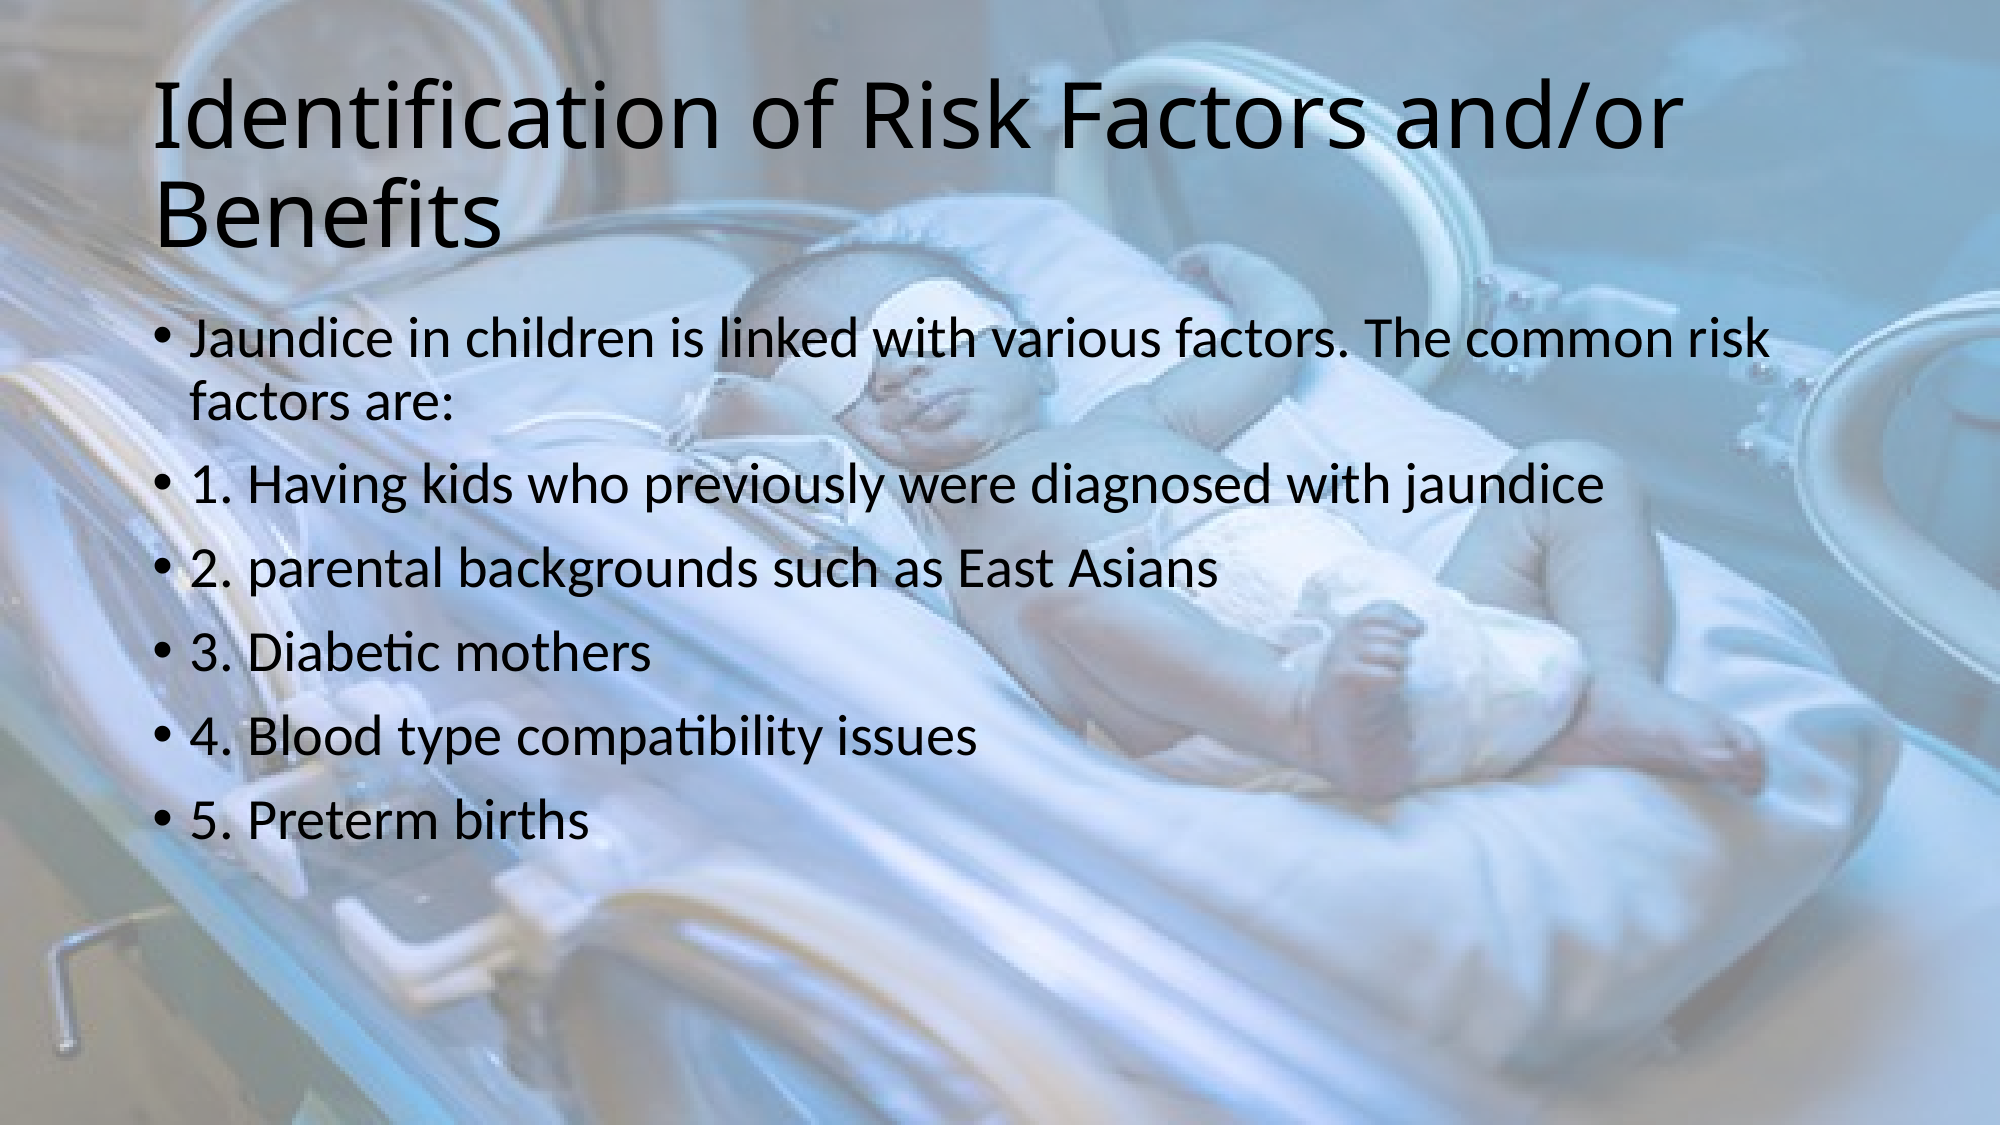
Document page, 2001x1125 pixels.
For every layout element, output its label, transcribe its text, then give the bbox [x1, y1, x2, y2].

list Jaundice in children is linked with various factors. The common risk factors are: 1. Having kids who previously were diagnosed with jaundice 2. parental backgrounds such as East Asians 3. Diabetic mothers 4. Blood type compatibility issues 5. Preterm births [137, 299, 1863, 1014]
title Identification of Risk Factors and/or Benefits [137, 59, 1863, 278]
